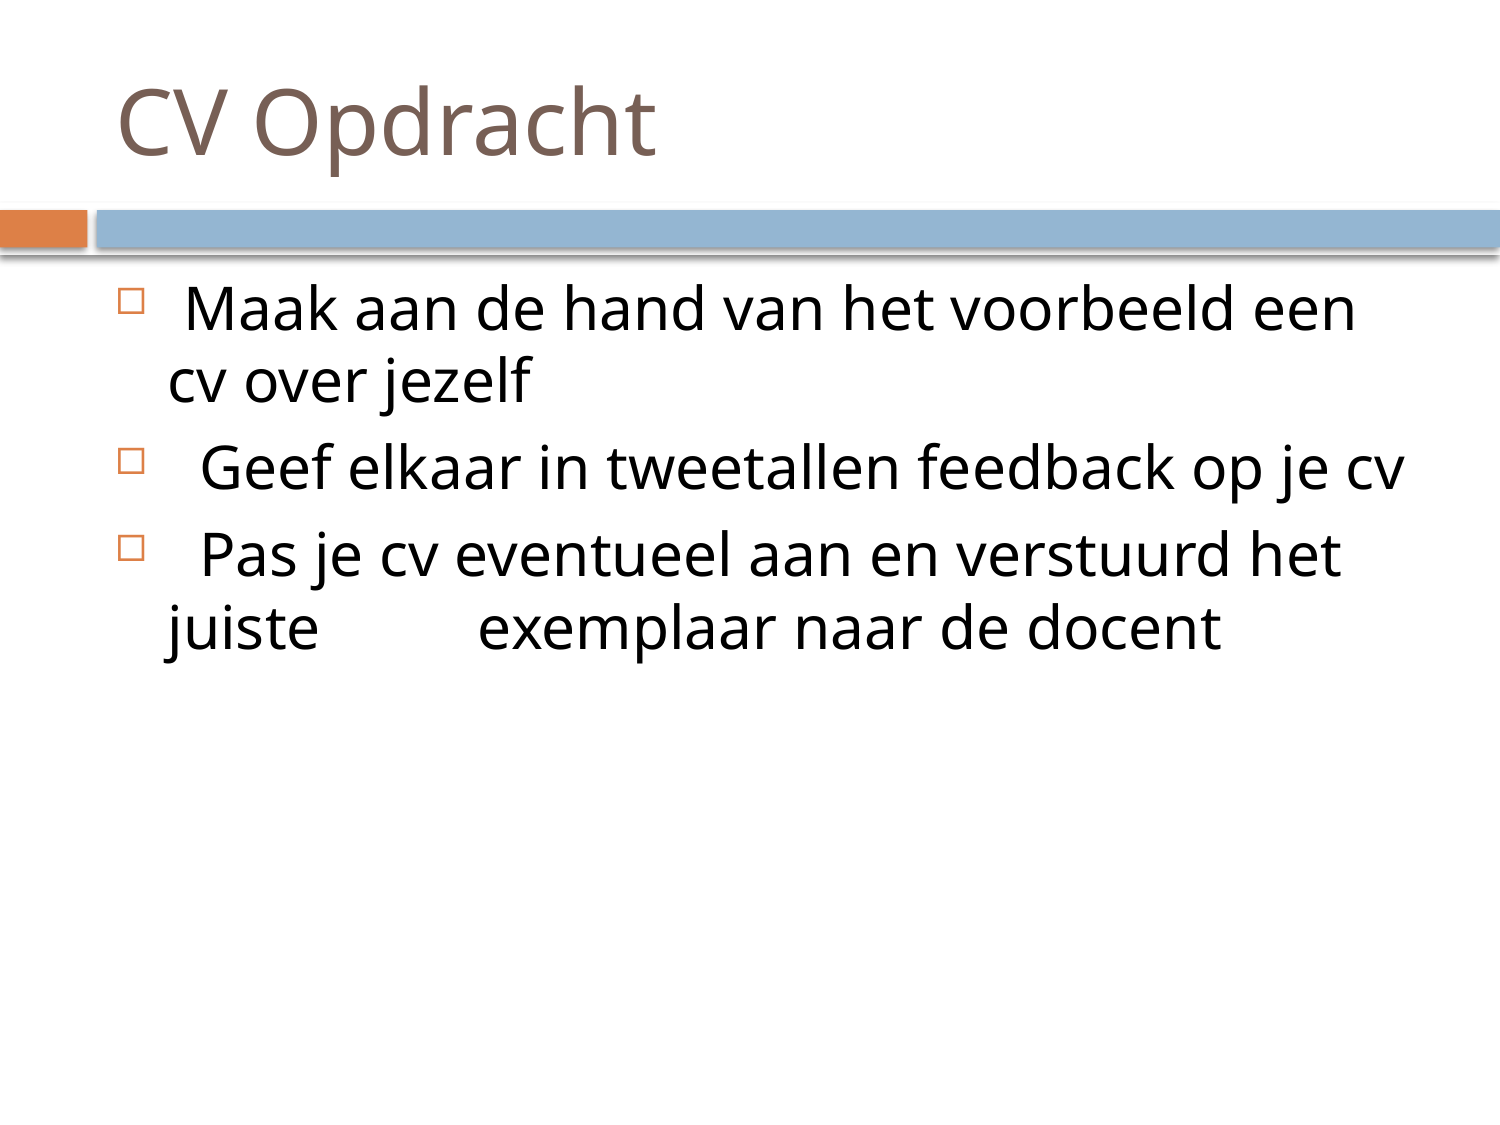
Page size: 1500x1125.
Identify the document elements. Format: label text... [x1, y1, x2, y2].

list Maak aan de hand van het voorbeeld een cv over jezelf Geef elkaar in tweetallen feedback op je cv Pas je cv eventueel aan en verstuurd het juiste exemplaar naar de docent [100, 262, 1438, 1000]
title CV Opdracht [100, 37, 1438, 200]
